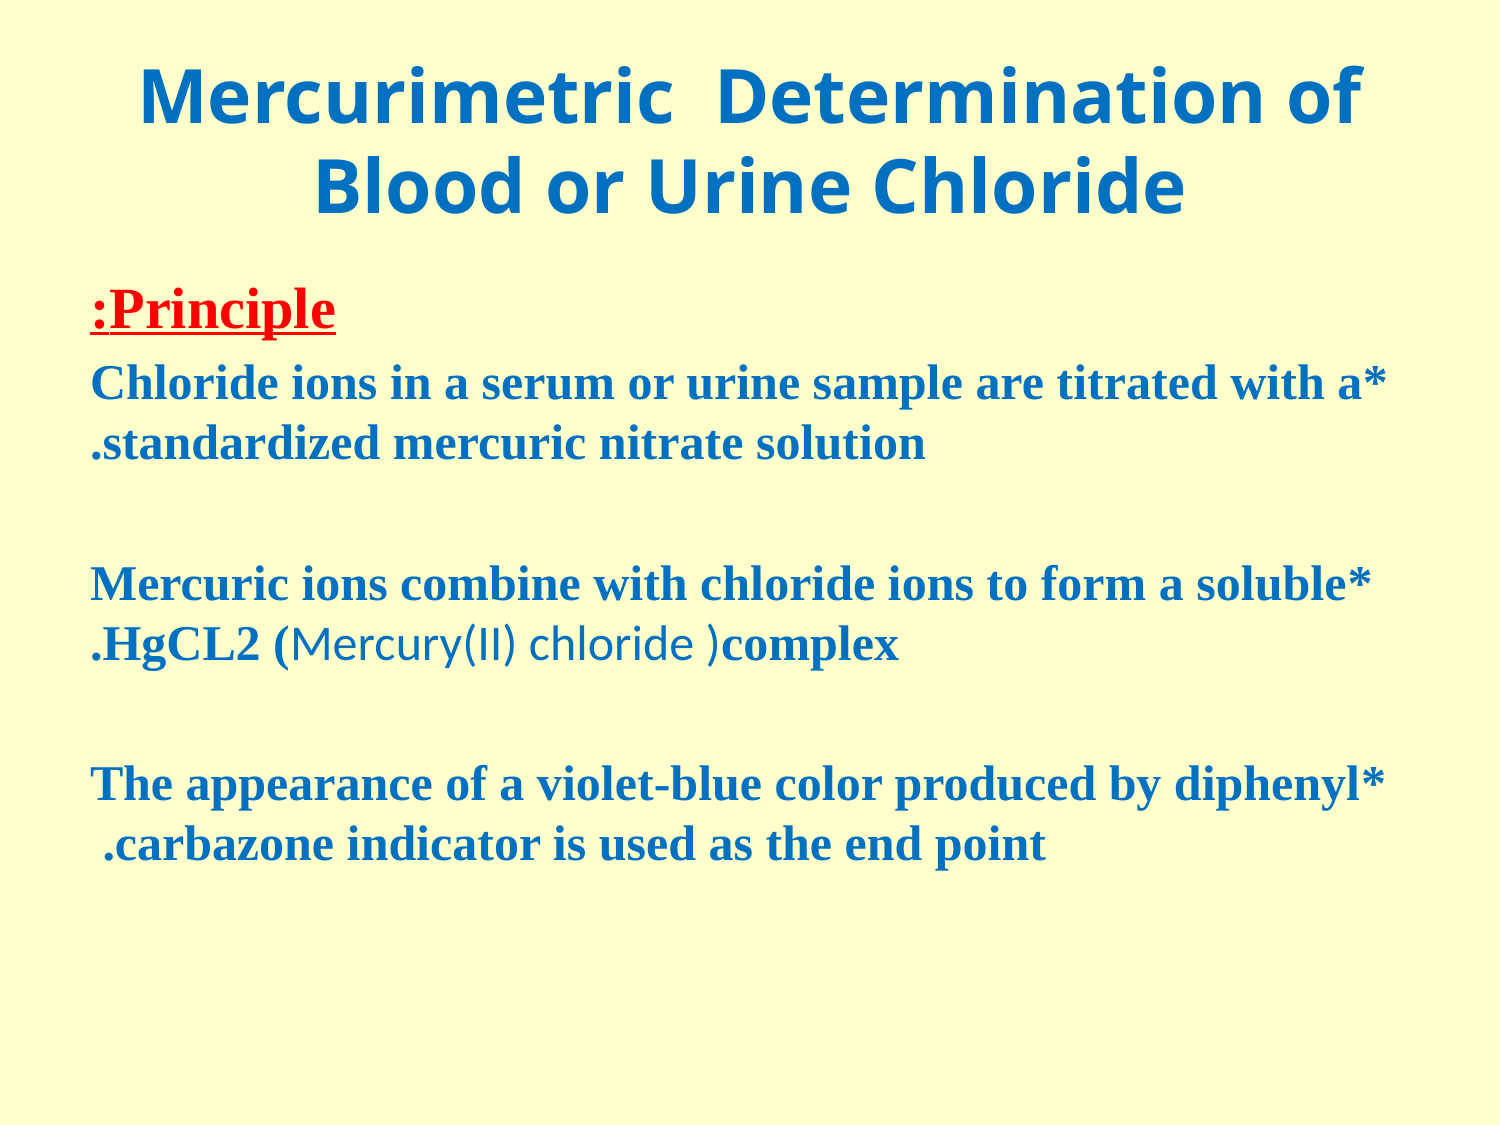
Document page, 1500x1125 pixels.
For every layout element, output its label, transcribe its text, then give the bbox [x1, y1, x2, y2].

list Principle: *Chloride ions in a serum or urine sample are titrated with a standardized mercuric nitrate solution. *Mercuric ions combine with chloride ions to form a soluble HgCL2 (Mercury(II) chloride )complex. *The appearance of a violet-blue color produced by diphenyl carbazone indicator is used as the end point. [75, 262, 1425, 1005]
title Mercurimetric Determination of Blood or Urine Chloride [75, 45, 1425, 233]
